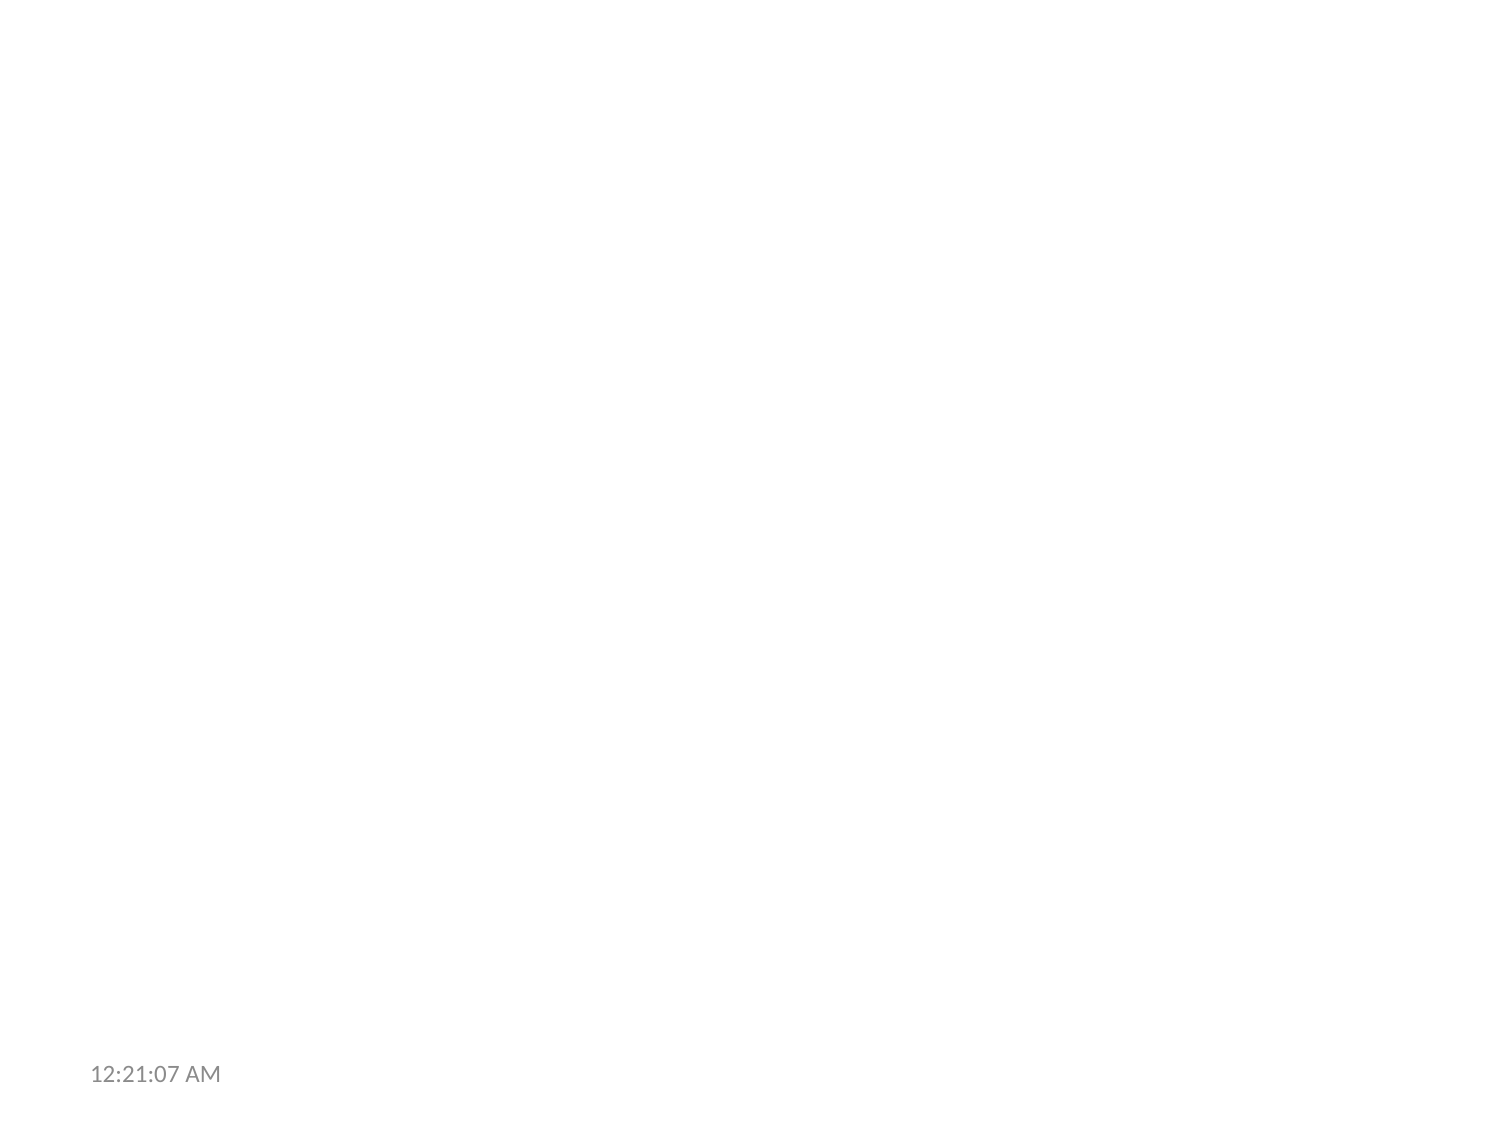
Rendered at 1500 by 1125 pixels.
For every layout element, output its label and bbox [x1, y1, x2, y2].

slide_number [75, 1042, 425, 1103]
